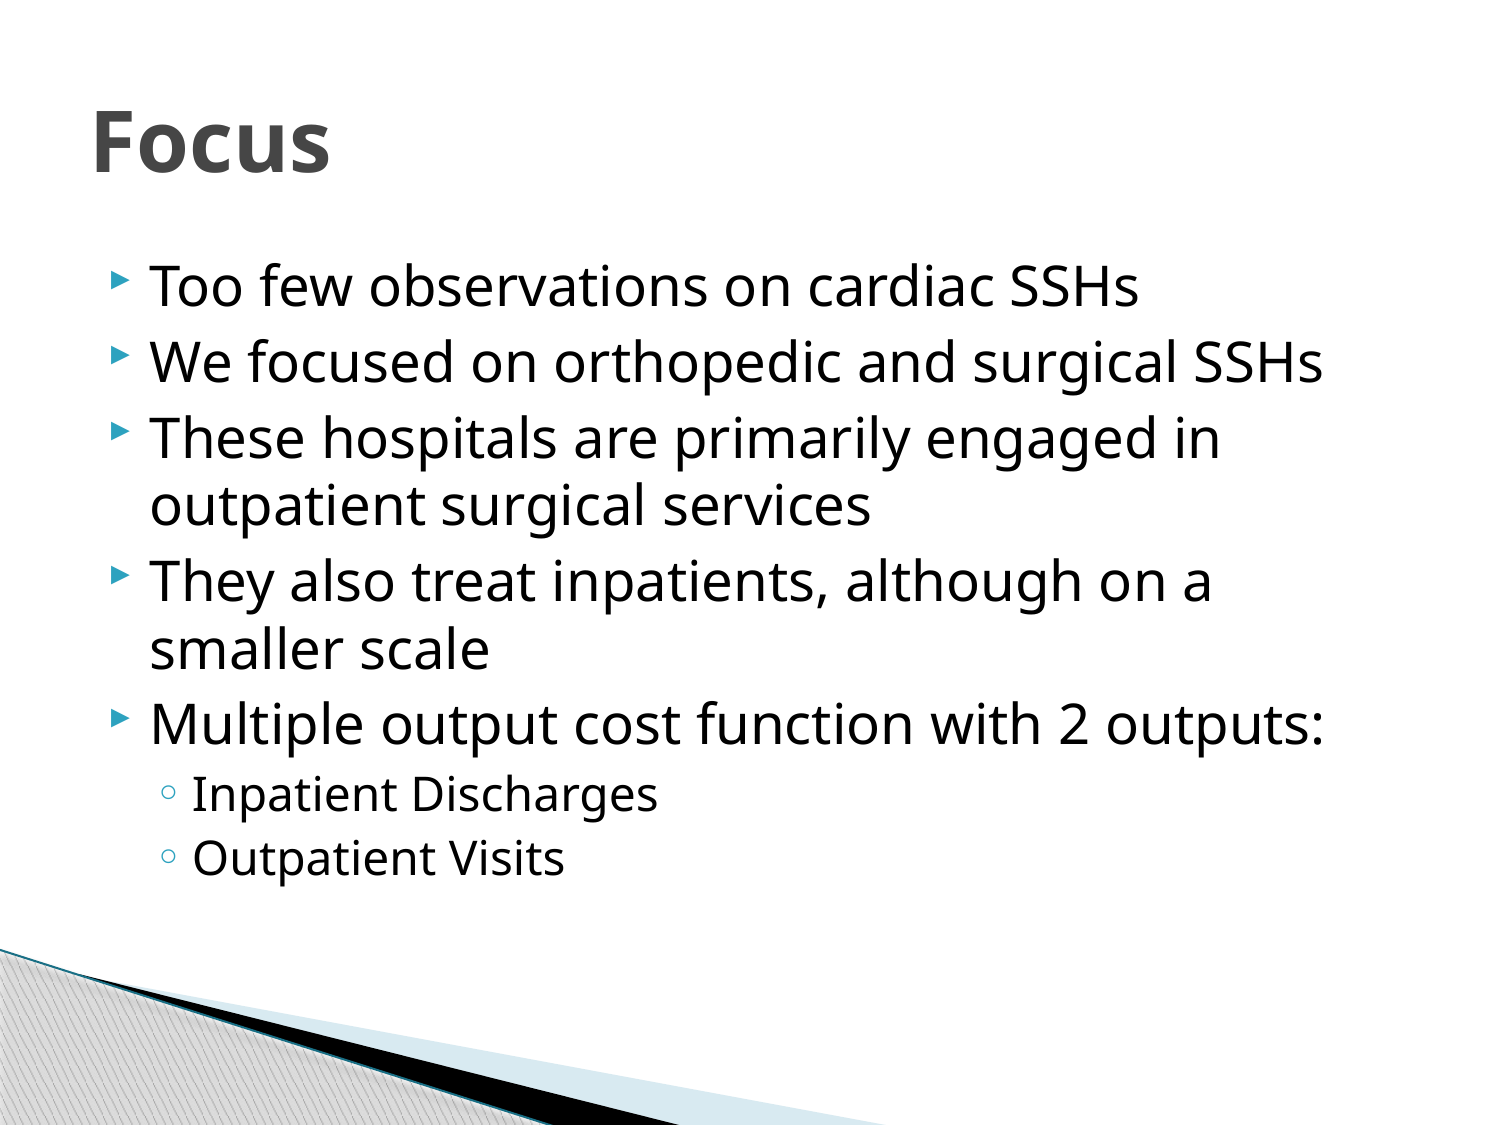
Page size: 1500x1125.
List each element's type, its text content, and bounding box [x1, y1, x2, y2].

title Focus [75, 45, 1425, 233]
list Too few observations on cardiac SSHs We focused on orthopedic and surgical SSHs These hospitals are primarily engaged in outpatient surgical services They also treat inpatients, although on a smaller scale Multiple output cost function with 2 outputs: Inpatient Discharges Outpatient Visits [75, 242, 1425, 986]
